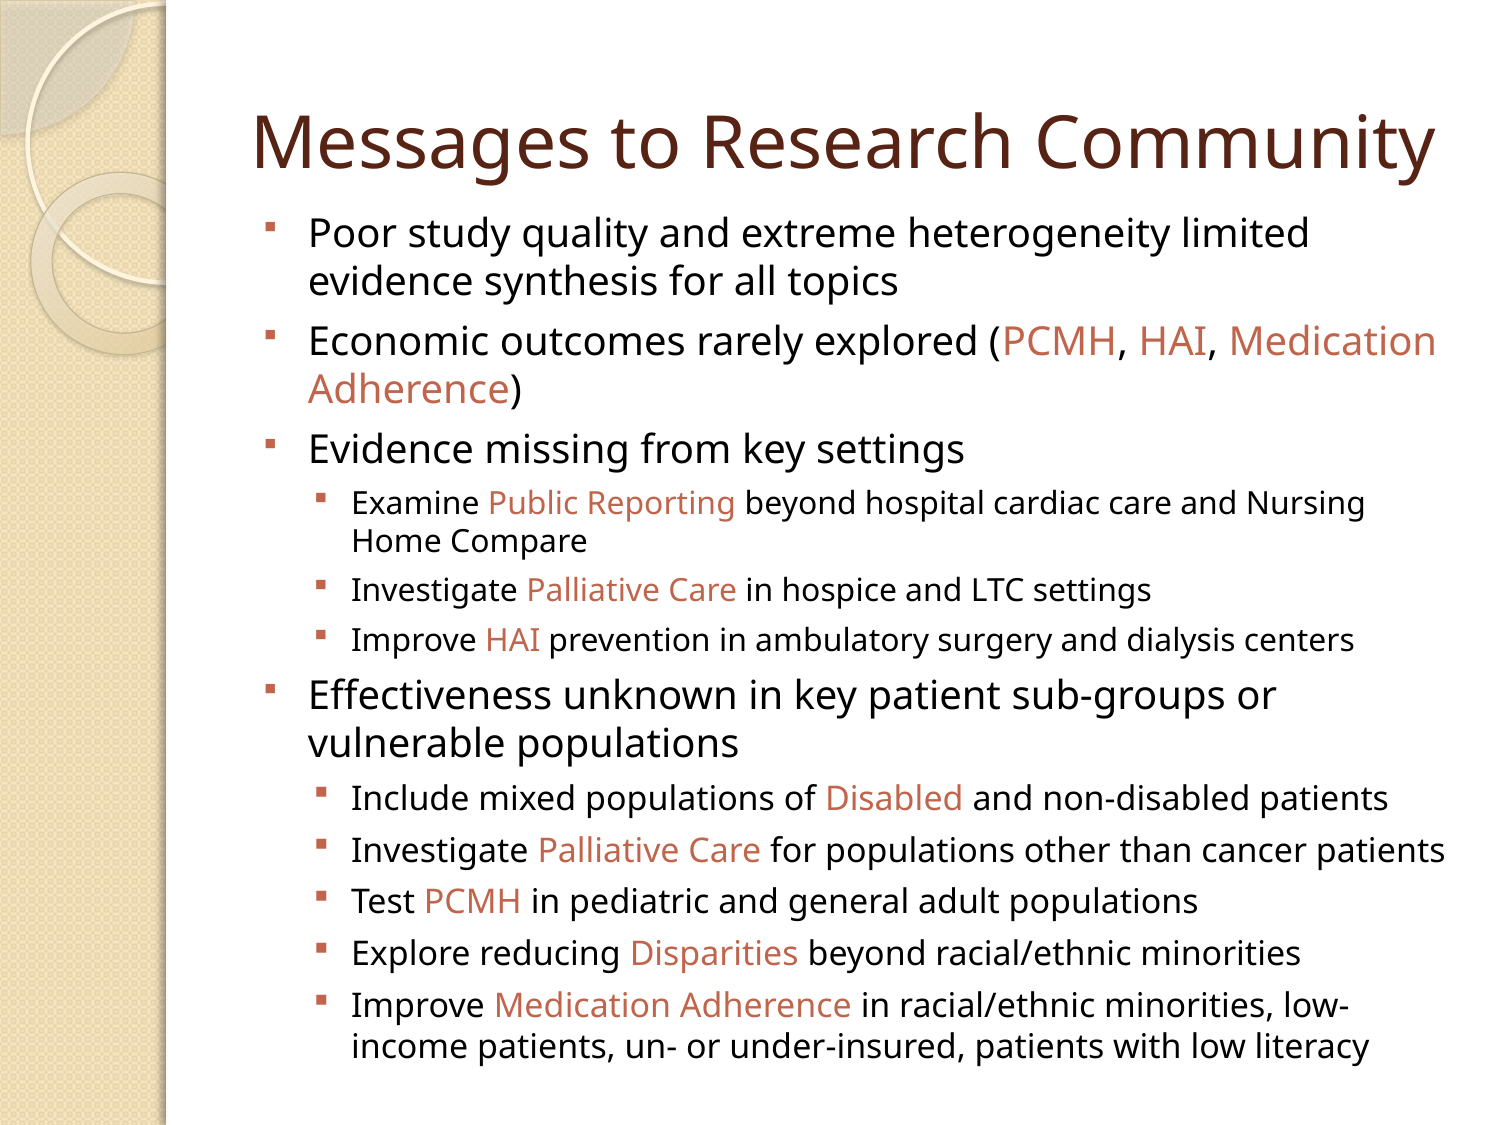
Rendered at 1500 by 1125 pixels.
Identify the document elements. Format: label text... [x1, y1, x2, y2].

title Messages to Research Community [235, 45, 1466, 200]
list Poor study quality and extreme heterogeneity limited evidence synthesis for all topics Economic outcomes rarely explored (PCMH, HAI, Medication Adherence) Evidence missing from key settings Examine Public Reporting beyond hospital cardiac care and Nursing Home Compare Investigate Palliative Care in hospice and LTC settings Improve HAI prevention in ambulatory surgery and dialysis centers Effectiveness unknown in key patient sub-groups or vulnerable populations Include mixed populations of Disabled and non-disabled patients Investigate Palliative Care for populations other than cancer patients Test PCMH in pediatric and general adult populations Explore reducing Disparities beyond racial/ethnic minorities Improve Medication Adherence in racial/ethnic minorities, low-income patients, un- or under-insured, patients with low literacy [235, 200, 1466, 1088]
